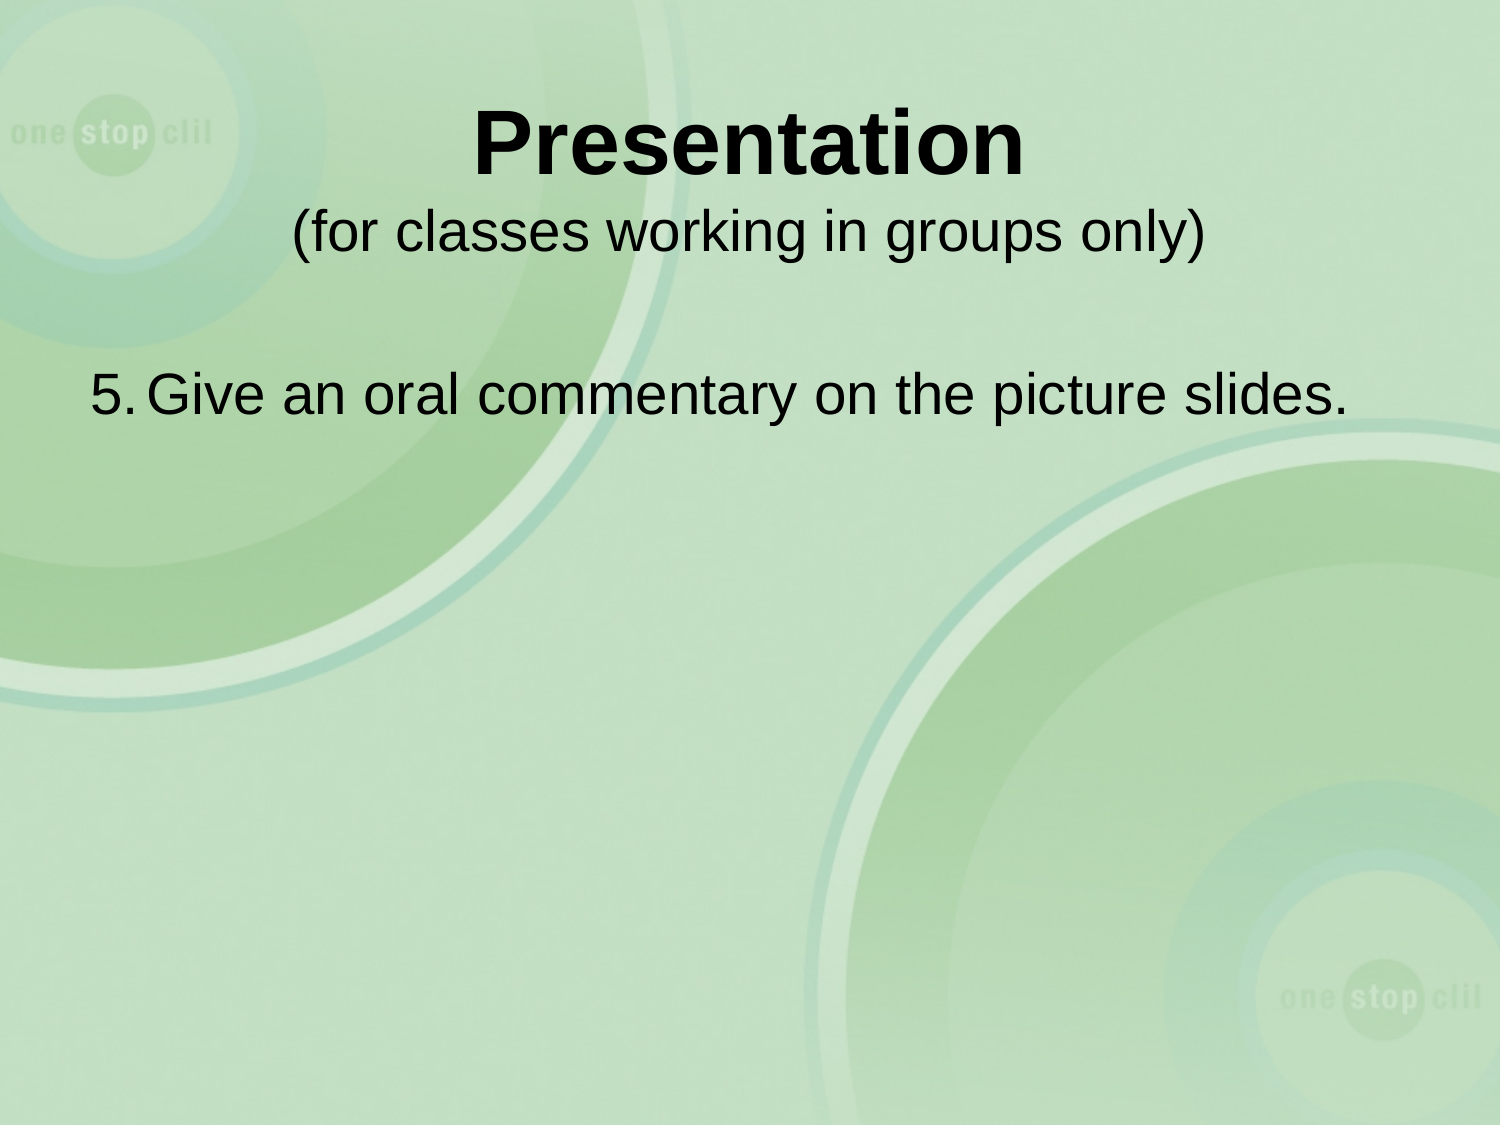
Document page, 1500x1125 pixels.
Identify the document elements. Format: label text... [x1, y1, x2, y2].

picture [0, 0, 1500, 1125]
list 5. Give an oral commentary on the picture slides. [75, 267, 1425, 1010]
title Presentation (for classes working in groups only) [75, 79, 1425, 267]
